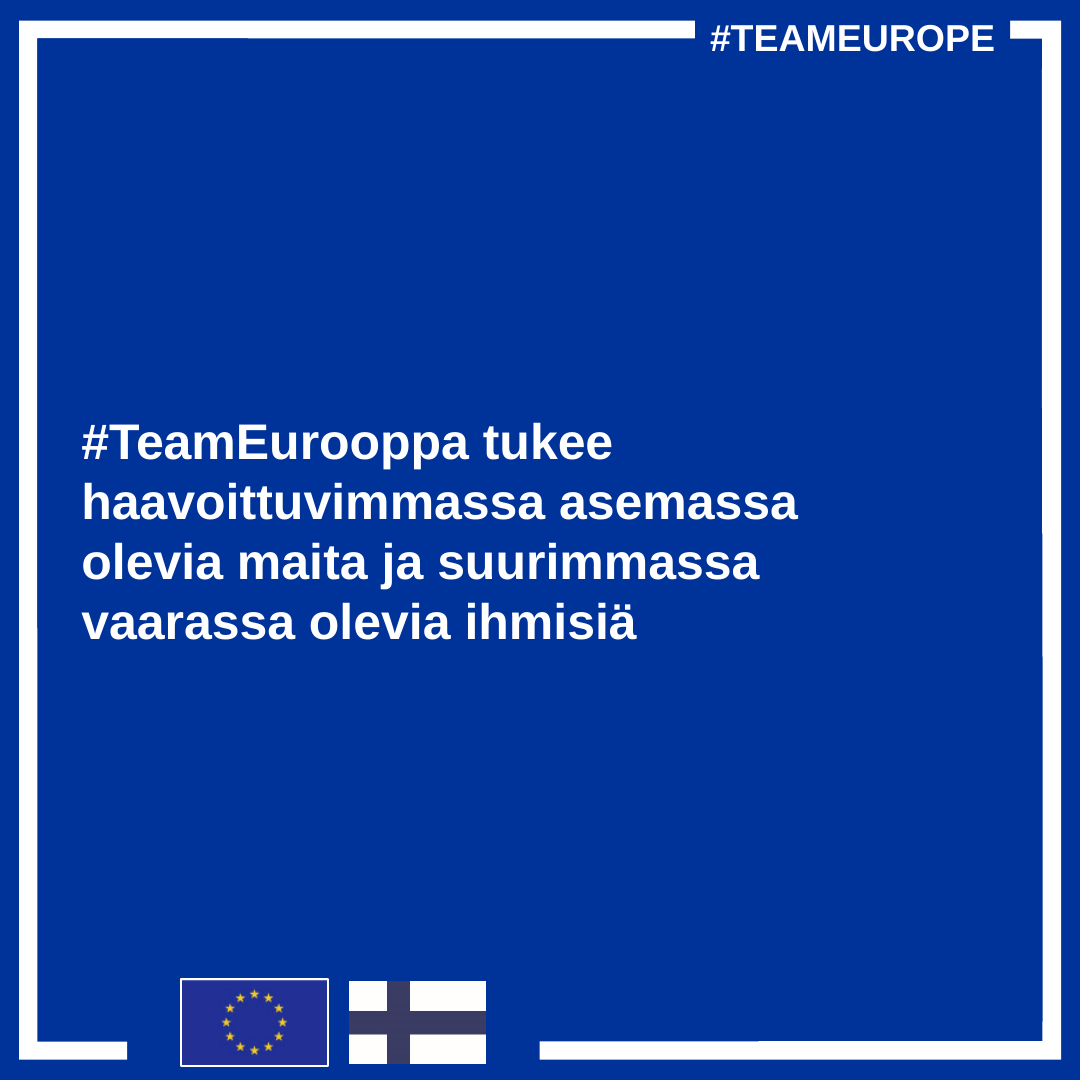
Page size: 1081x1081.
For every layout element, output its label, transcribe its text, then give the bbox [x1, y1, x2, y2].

picture [182, 980, 327, 1065]
text_box #TeamEurooppa tukee haavoittuvimmassa asemassa olevia maita ja suurimmassa vaarassa olevia ihmisiä [66, 402, 939, 657]
picture [348, 980, 487, 1065]
